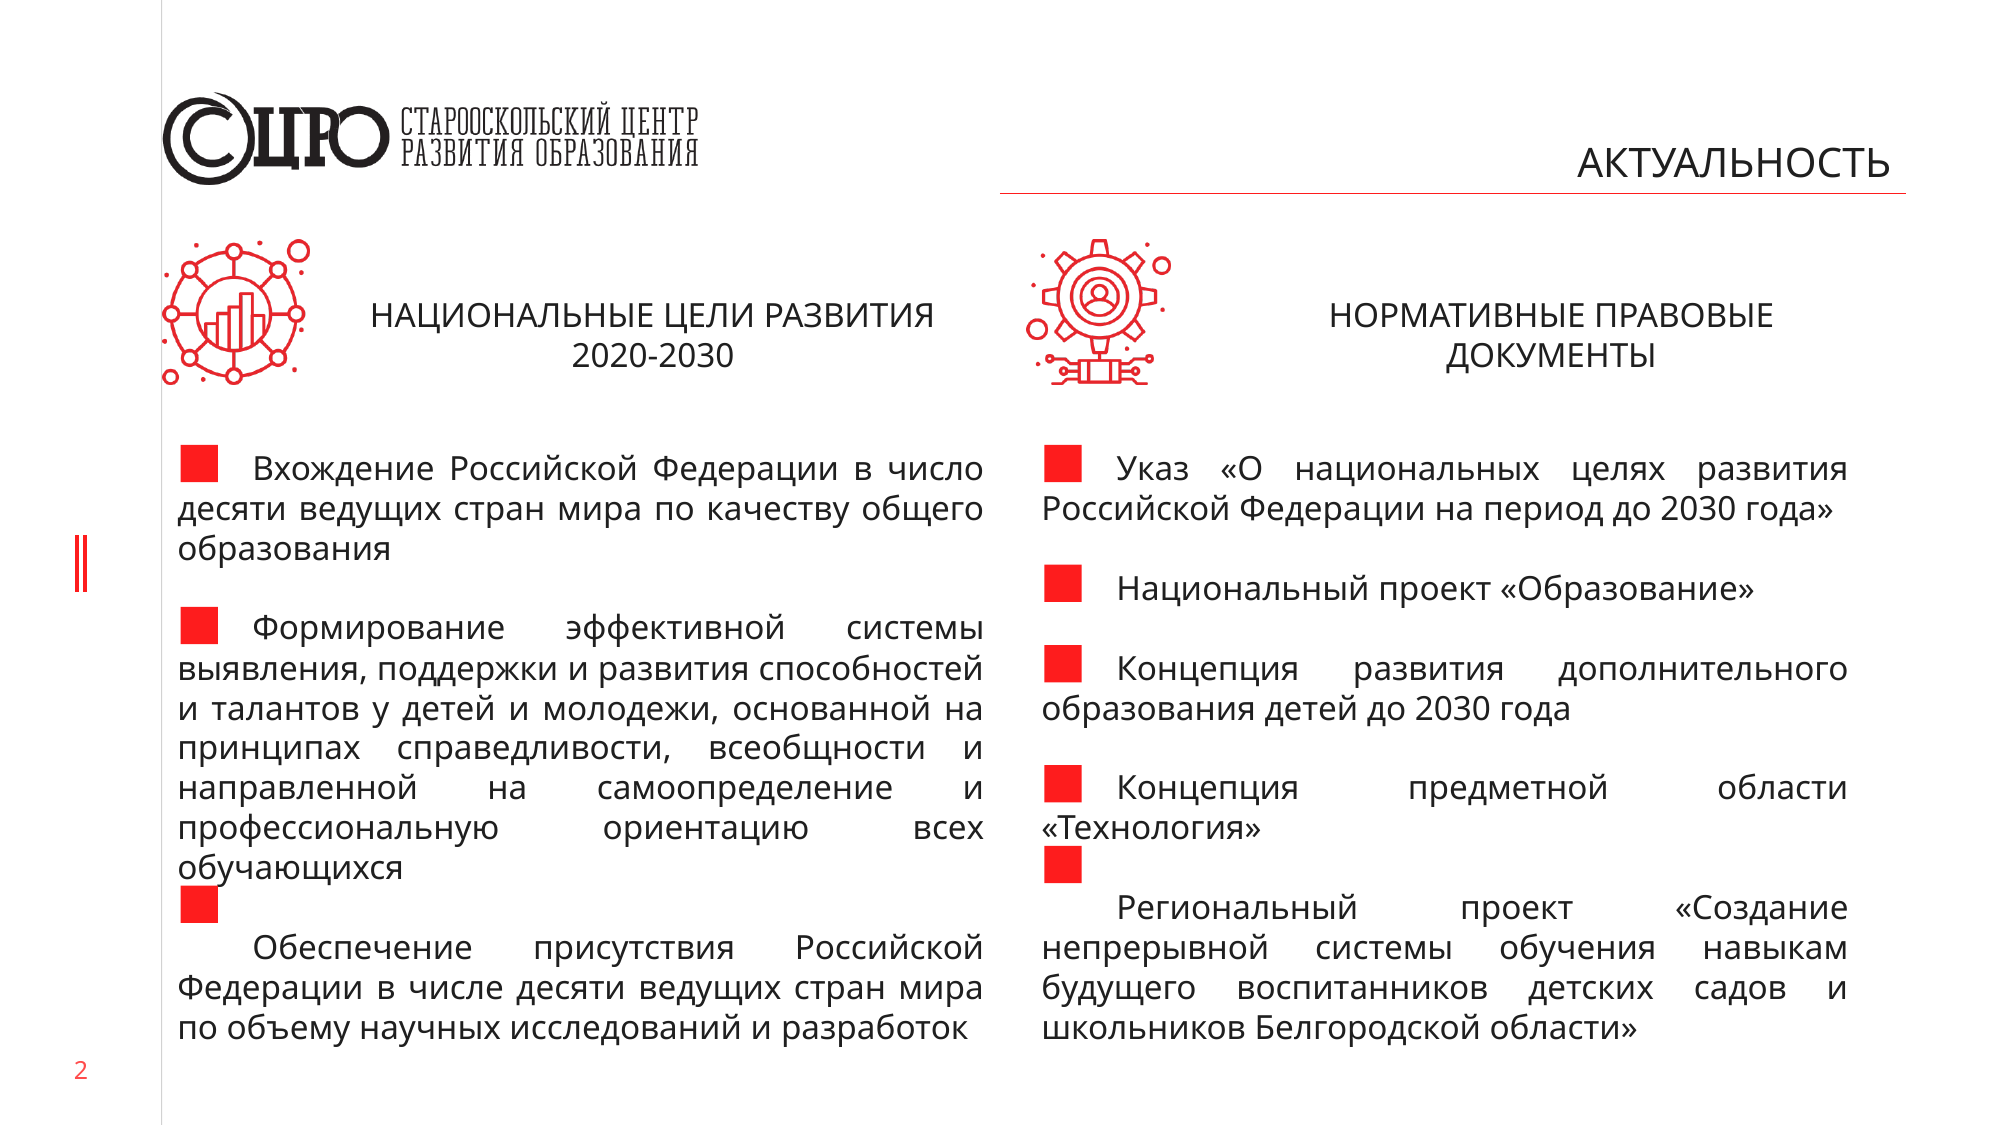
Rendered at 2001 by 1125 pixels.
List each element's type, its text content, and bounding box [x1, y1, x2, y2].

text_box [180, 444, 219, 483]
text_box Указ «О национальных целях развития Российской Федерации на период до 2030 года» Национальный проект «Образование» Концепция развития дополнительного образования детей до 2030 года Концепция предметной области «Технология» Региональный проект «Создание непрерывной системы обучения навыкам будущего воспитанников детских садов и школьников Белгородской области» [1026, 439, 1865, 1094]
text_box [180, 606, 219, 645]
text_box НАЦИОНАЛЬНЫЕ ЦЕЛИ РАЗВИТИЯ 2020-2030 [310, 286, 1000, 382]
text_box [1043, 644, 1083, 683]
text_box НОРМАТИВНЫЕ ПРАВОВЫЕ ДОКУМЕНТЫ [1196, 286, 1907, 382]
text_box [1043, 564, 1083, 603]
text_box [180, 885, 219, 924]
text_box [1043, 764, 1083, 803]
text_box АКТУАЛЬНОСТЬ [999, 128, 1907, 193]
text_box [1043, 845, 1083, 884]
picture [162, 239, 310, 386]
slide_number 2 [38, 1052, 123, 1091]
picture [162, 92, 698, 185]
text_box Вхождение Российской Федерации в число десяти ведущих стран мира по качеству общего образования Формирование эффективной системы выявления, поддержки и развития способностей и талантов у детей и молодежи, основанной на принципах справедливости, всеобщности и направленной на самоопределение и профессиональную ориентацию всех обучающихся Обеспечение присутствия Российской Федерации в числе десяти ведущих стран мира по объему научных исследований и разработок [162, 439, 1000, 1054]
picture [1026, 239, 1171, 386]
text_box [1043, 444, 1083, 483]
